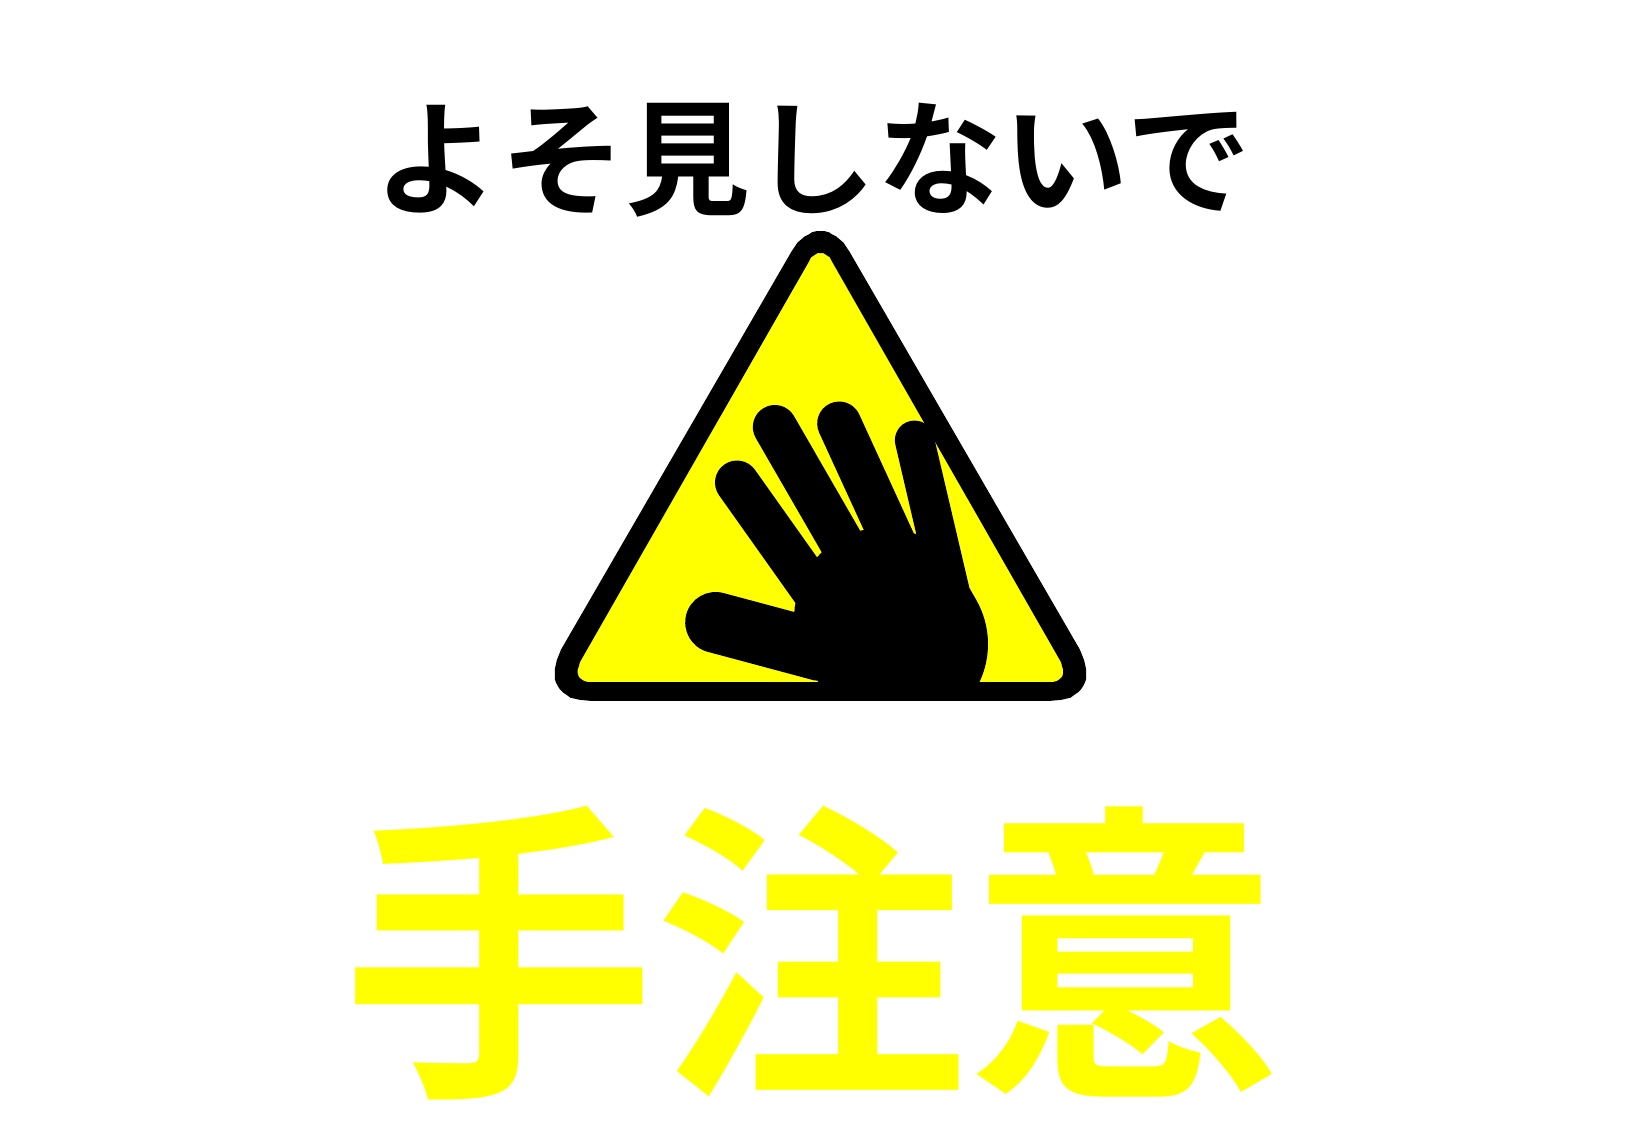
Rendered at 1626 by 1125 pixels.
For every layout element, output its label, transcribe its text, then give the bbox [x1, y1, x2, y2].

text_box よそ見しないで [0, 72, 1625, 238]
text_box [554, 230, 1087, 702]
text_box 手注意 [0, 752, 1625, 1125]
